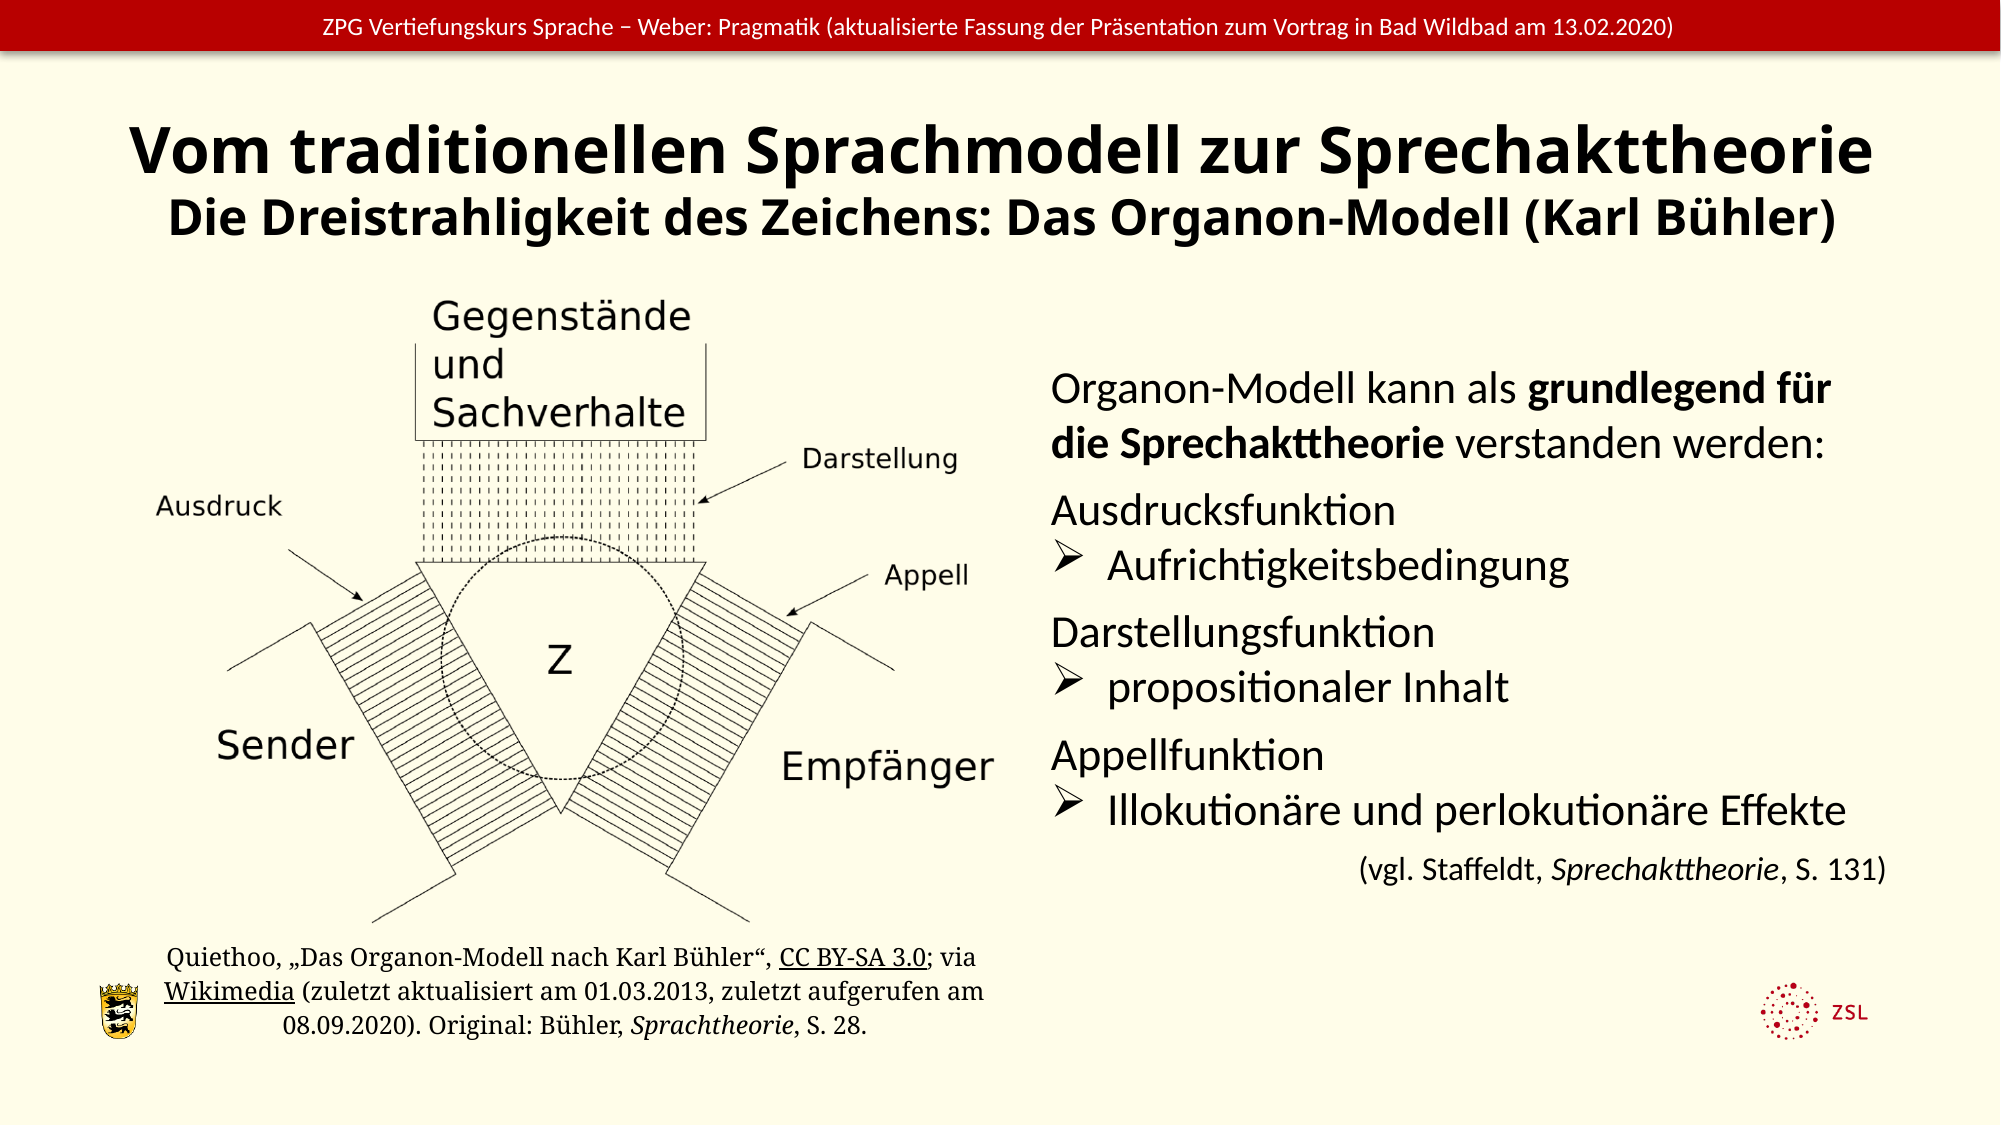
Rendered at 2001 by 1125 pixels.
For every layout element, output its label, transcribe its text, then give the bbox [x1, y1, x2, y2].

text_box Quiethoo, „Das Organon-Modell nach Karl Bühler“, CC BY-SA 3.0; via Wikimedia (zuletzt aktualisiert am 01.03.2013, zuletzt aufgerufen am 08.09.2020). Original: Bühler, Sprachtheorie, S. 28. [136, 933, 1014, 1047]
text_box Organon-Modell kann als grundlegend für die Sprechakttheorie verstanden werden: Ausdrucksfunktion Aufrichtigkeitsbedingung Darstellungsfunktion propositionaler Inhalt Appellfunktion Illokutionäre und perlokutionäre Effekte (vgl. Staffeldt, Sprechakttheorie, S. 131) [1036, 349, 1902, 895]
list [146, 290, 1004, 932]
picture [98, 981, 136, 1041]
picture [1746, 968, 1882, 1054]
title Vom traditionellen Sprachmodell zur Sprechakttheorie Die Dreistrahligkeit des Zeichens: Das Organon-Modell (Karl Bühler) [101, 90, 1902, 265]
